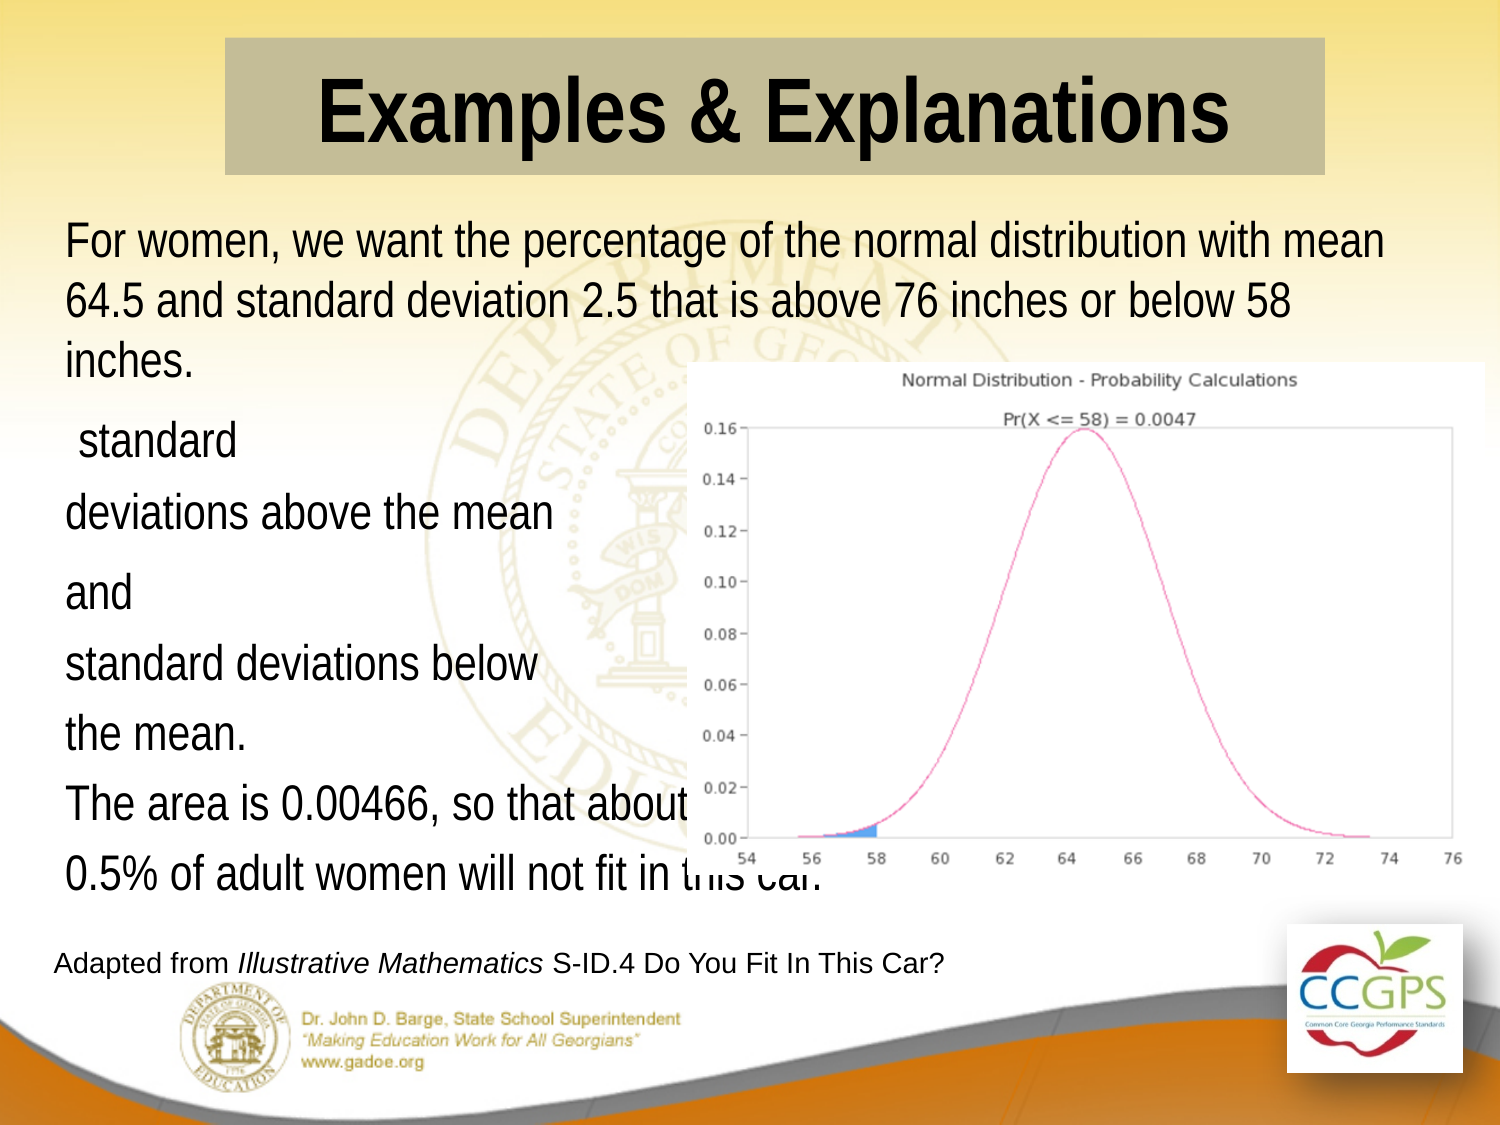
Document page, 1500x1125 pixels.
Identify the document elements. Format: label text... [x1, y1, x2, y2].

text_box Adapted from Illustrative Mathematics S-ID.4 Do You Fit In This Car? [38, 936, 961, 987]
title Examples & Explanations [224, 37, 1326, 176]
picture [0, 0, 1500, 1125]
